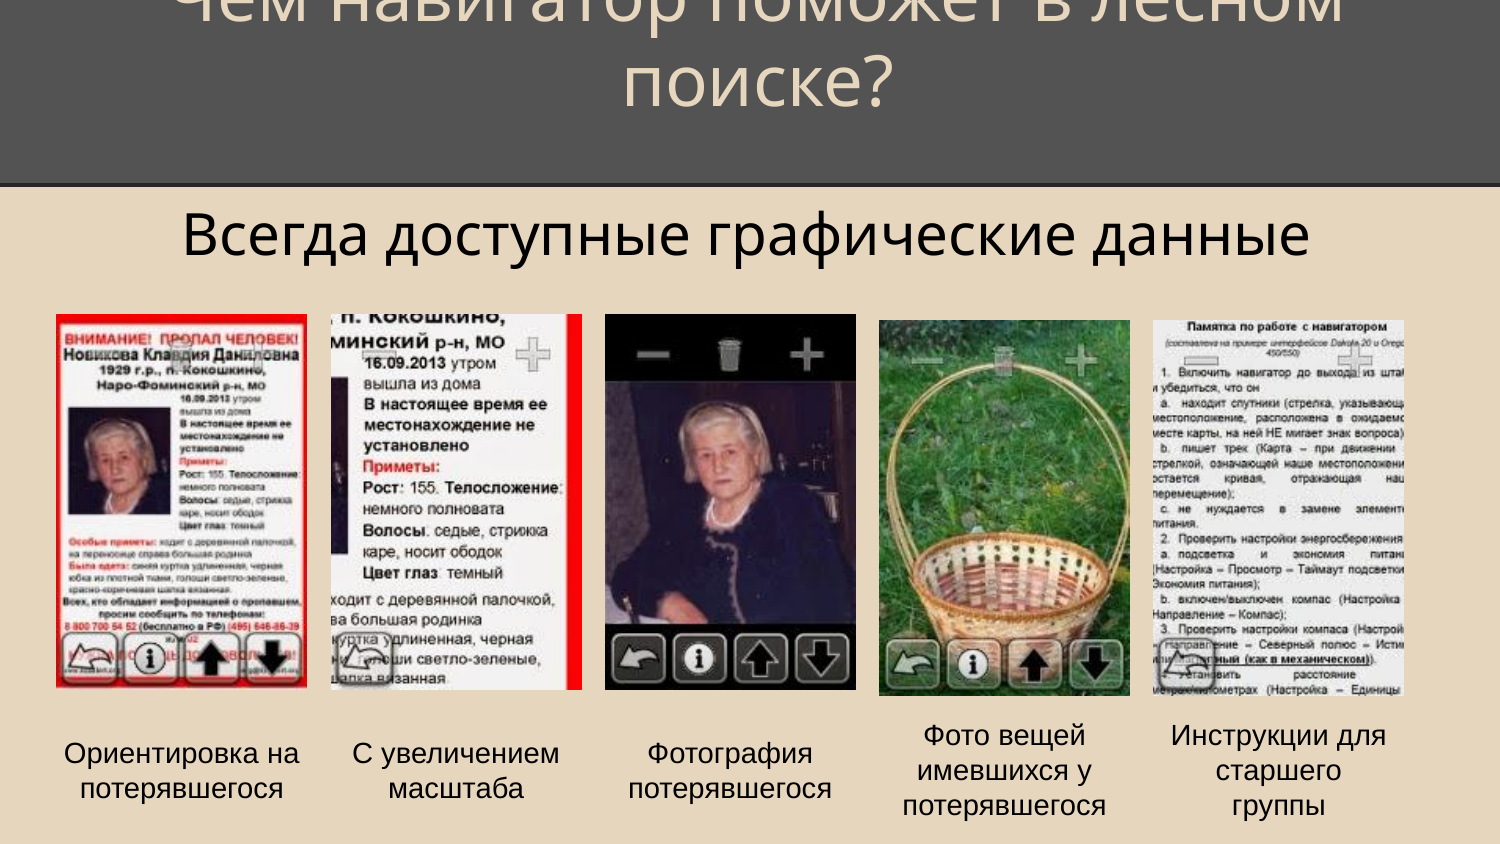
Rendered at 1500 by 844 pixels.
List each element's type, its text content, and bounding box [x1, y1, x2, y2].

list Всегда доступные графические данные [63, 181, 1414, 289]
title Чем навигатор поможет в лесном поиске? [24, 10, 1492, 136]
picture [879, 320, 1130, 697]
text_box Фотография потерявшегося [605, 702, 856, 836]
text_box Фото вещей имевшихся у потерявшегося [879, 703, 1130, 836]
text_box С увеличением масштаба [331, 702, 582, 836]
picture [605, 314, 856, 690]
picture [330, 313, 582, 690]
picture [1153, 320, 1404, 697]
text_box Инструкции для старшего группы [1153, 704, 1404, 836]
picture [56, 313, 308, 690]
text_box Ориентировка на потерявшегося [42, 702, 322, 836]
